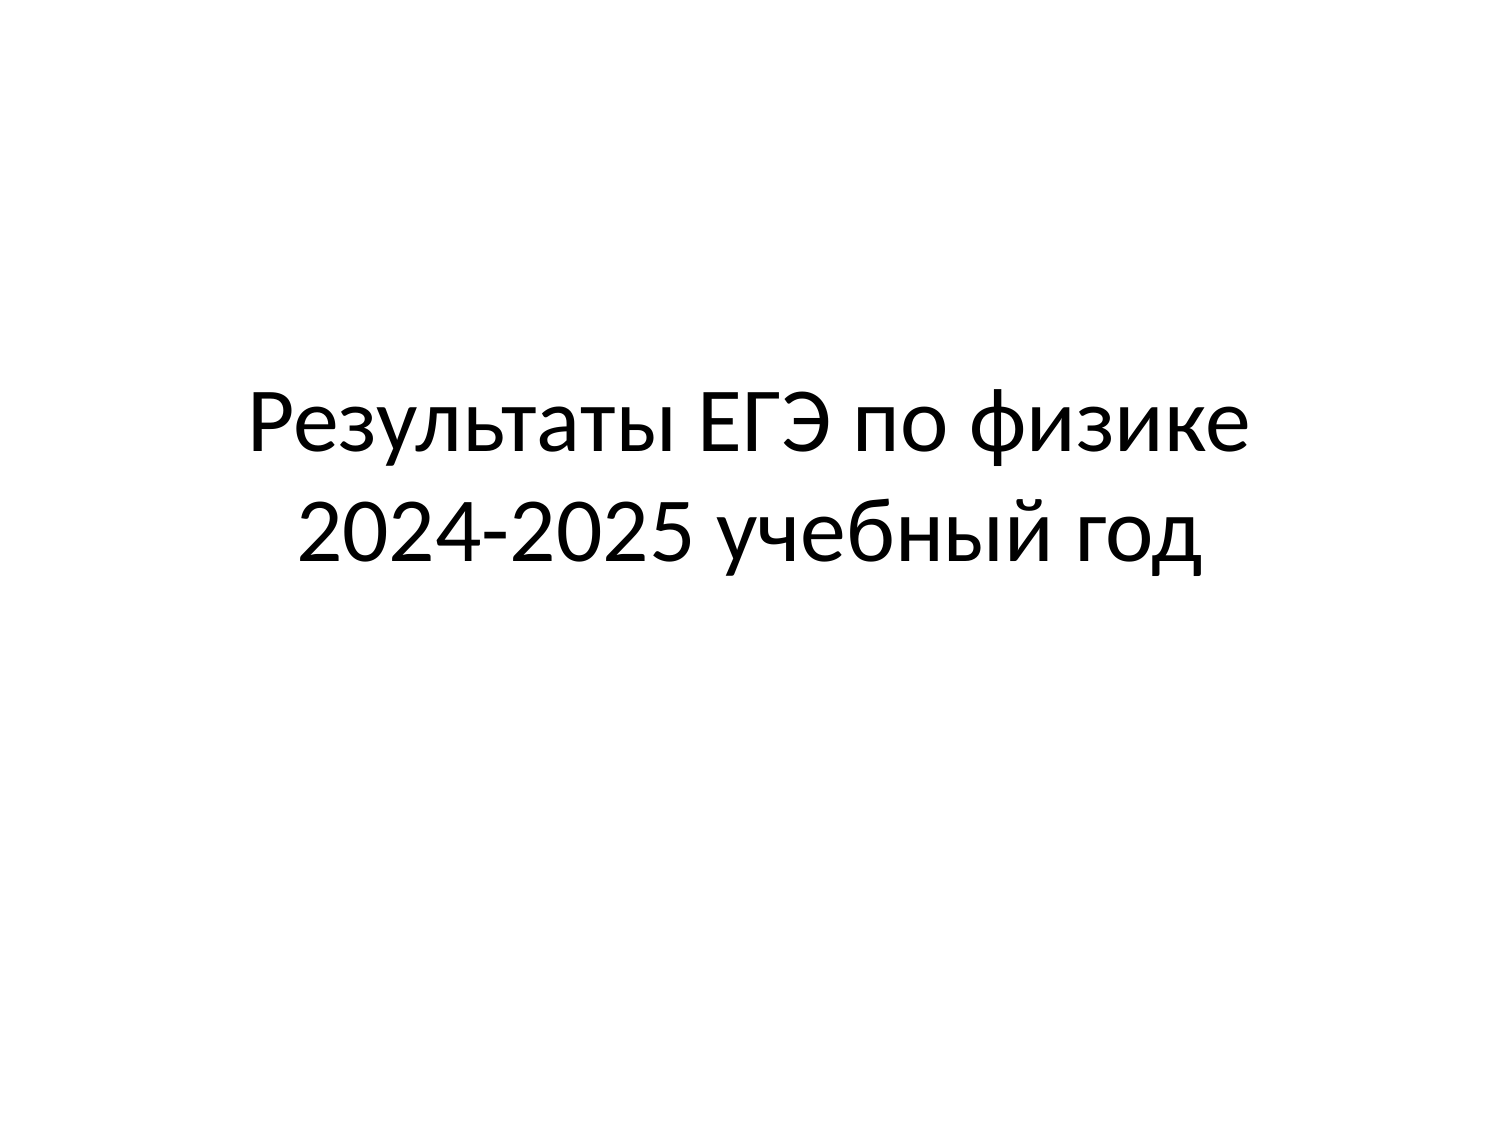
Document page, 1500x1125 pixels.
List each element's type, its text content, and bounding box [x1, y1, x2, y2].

title Результаты ЕГЭ по физике 2024-2025 учебный год [112, 349, 1388, 591]
